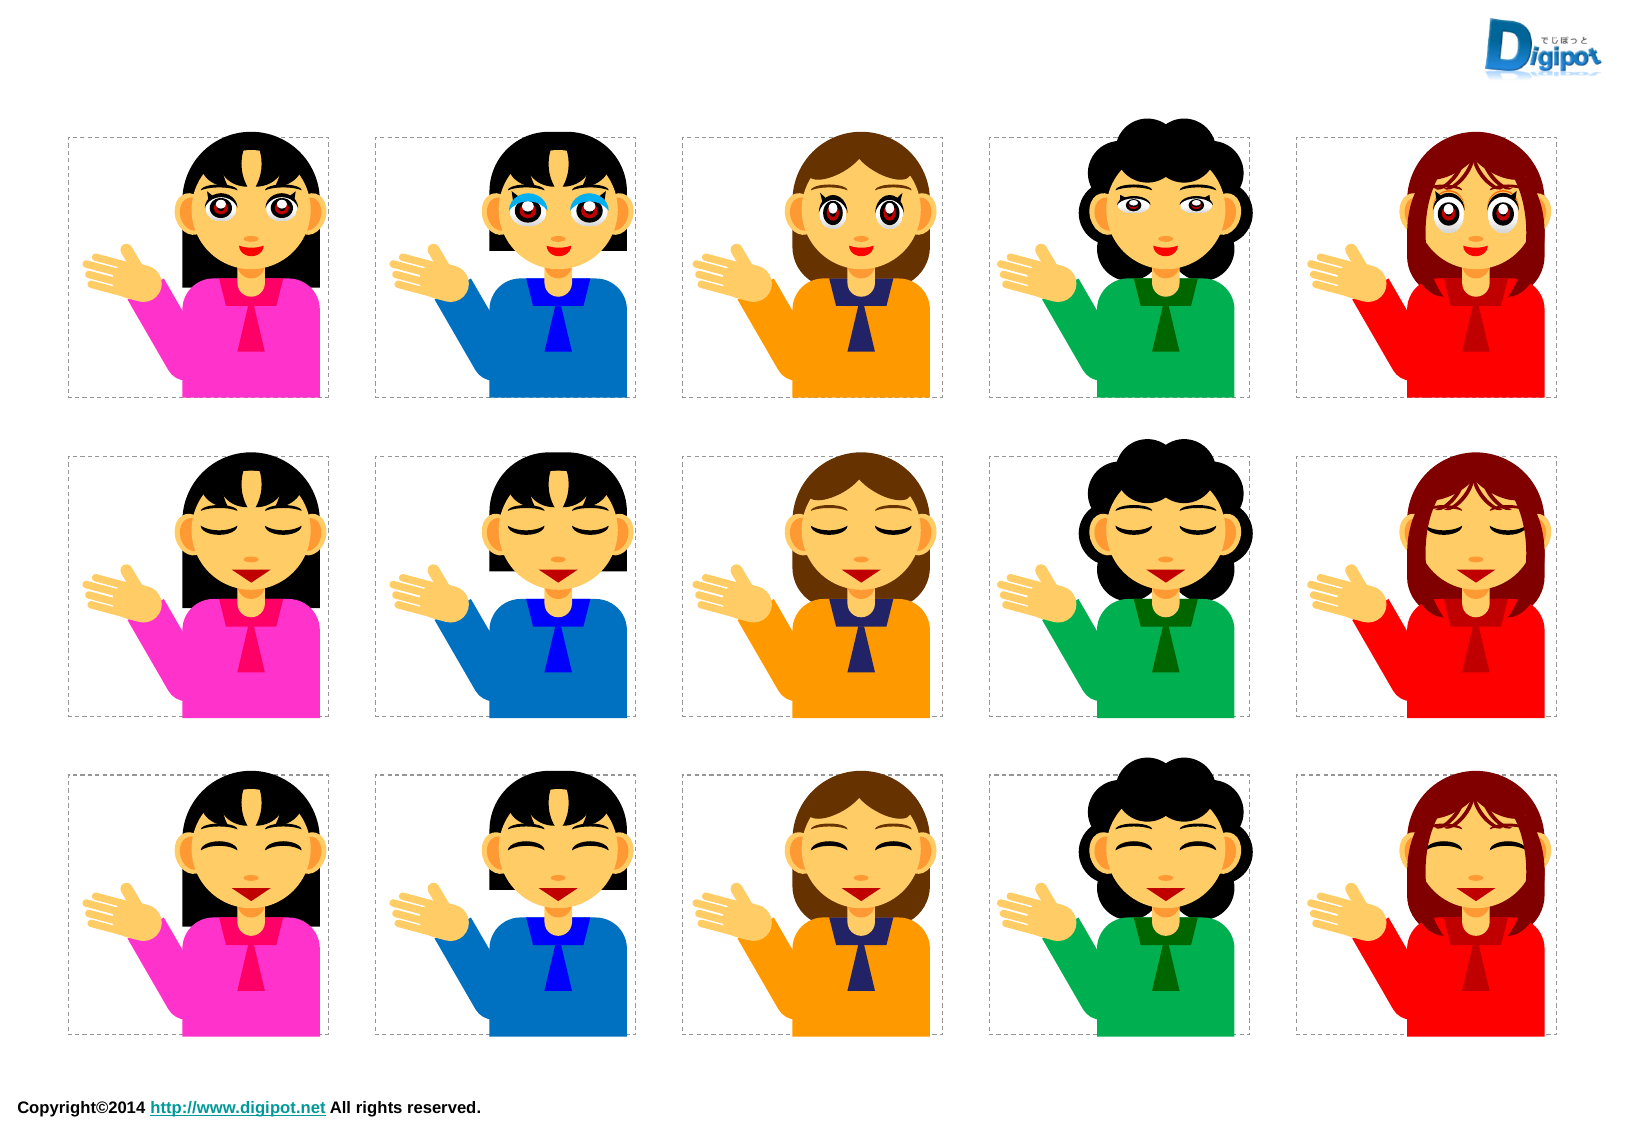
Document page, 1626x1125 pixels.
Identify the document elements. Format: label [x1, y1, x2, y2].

text_box [1306, 452, 1552, 719]
text_box [995, 438, 1254, 719]
text_box [691, 452, 937, 719]
text_box [388, 770, 634, 1037]
text_box [81, 131, 327, 398]
text_box [81, 770, 327, 1037]
text_box [691, 131, 937, 398]
text_box [1306, 131, 1552, 398]
text_box [691, 770, 937, 1037]
text_box [388, 452, 634, 719]
text_box [81, 452, 327, 719]
text_box [995, 757, 1254, 1037]
picture [1485, 18, 1602, 82]
text_box [1306, 770, 1552, 1037]
text_box [388, 131, 634, 398]
text_box [995, 118, 1254, 398]
